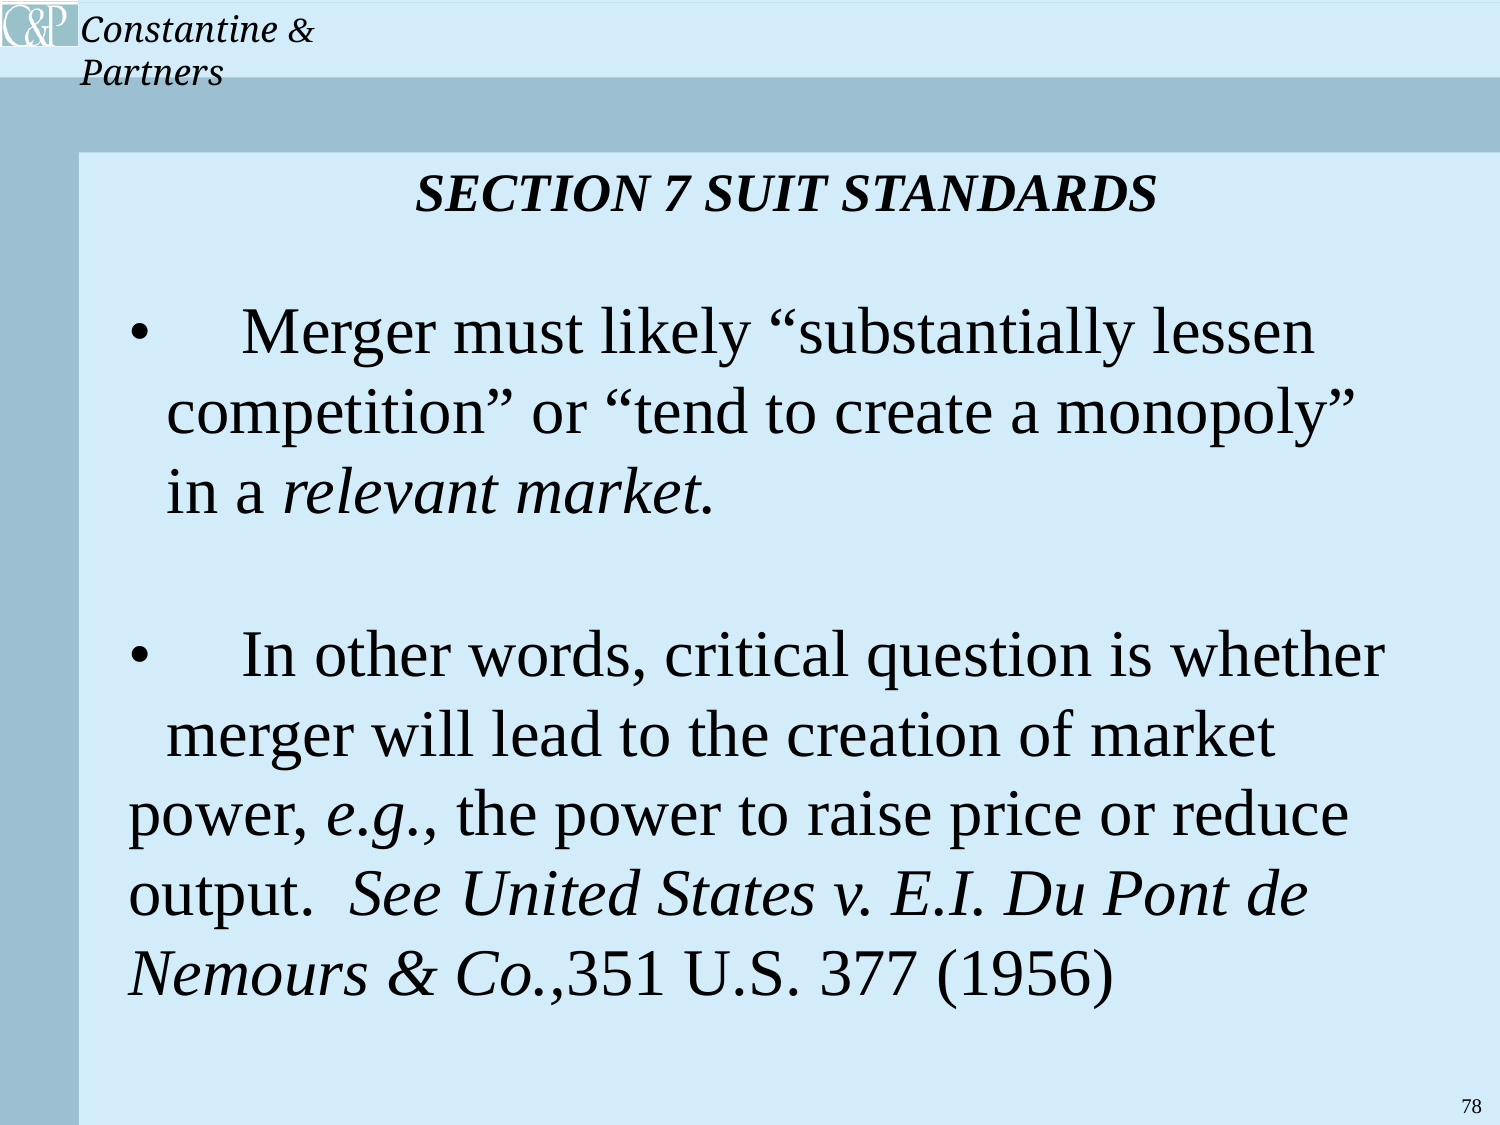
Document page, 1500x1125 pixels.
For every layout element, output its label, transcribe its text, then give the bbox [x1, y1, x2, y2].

text_box • Merger must likely “substantially lessen competition” or “tend to create a monopoly” in a relevant market. • In other words, critical question is whether merger will lead to the creation of market power, e.g., the power to raise price or reduce output. See United States v. E.I. Du Pont de Nemours & Co.,351 U.S. 377 (1956) [74, 279, 1500, 1077]
text_box SECTION 7 SUIT STANDARDS [74, 149, 1500, 230]
